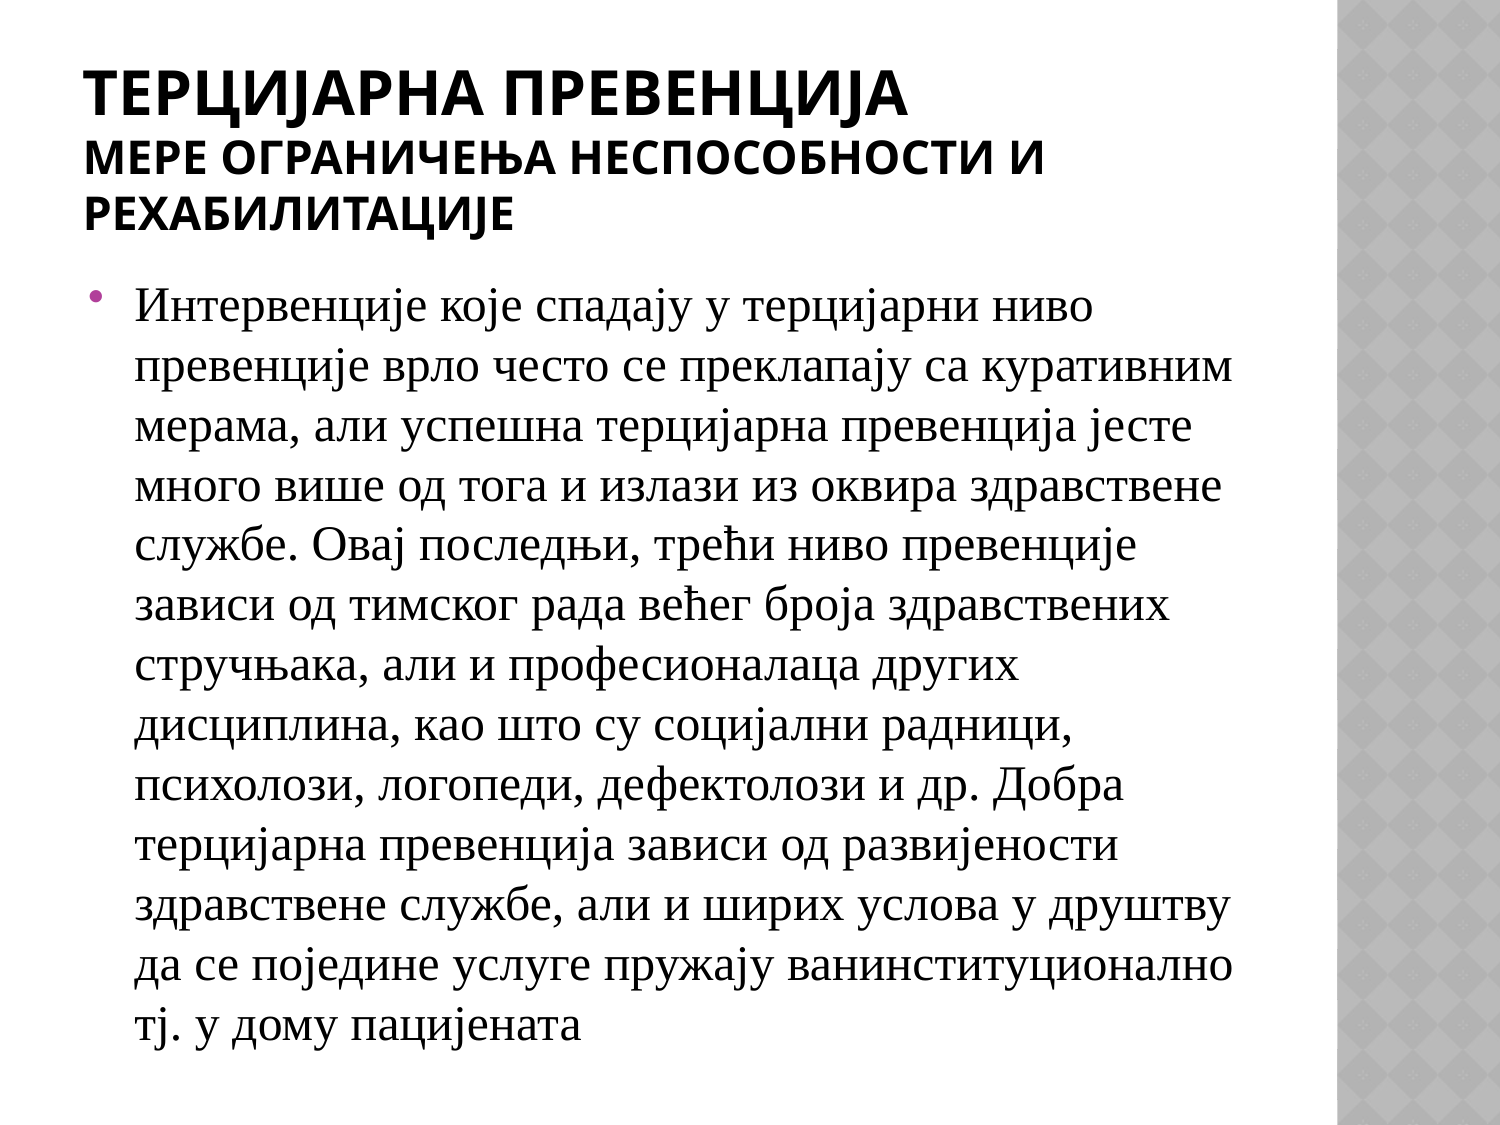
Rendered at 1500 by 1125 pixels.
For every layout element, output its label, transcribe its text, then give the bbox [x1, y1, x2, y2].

list Интервенције које спадају у терцијарни ниво превенције врло често се преклапају са куративним мерама, али успешна терцијарна превенција јесте много више од тога и излази из оквира здравствене службе. Овај последњи, трећи ниво превенције зависи од тимског рада већег броја здравствених стручњака, али и професионалаца других дисциплина, као што су социјални радници, психолози, логопеди, дефектолози и др. Добра терцијарна превенција зависи од развијености здравствене службе, али и ширих услова у друштву да се поједине услуге пружају ванинституционално тј. у дому пацијената [75, 264, 1263, 1059]
title Терцијарна превенција мере ограничења неспособности и рехабилитације [75, 52, 1263, 240]
